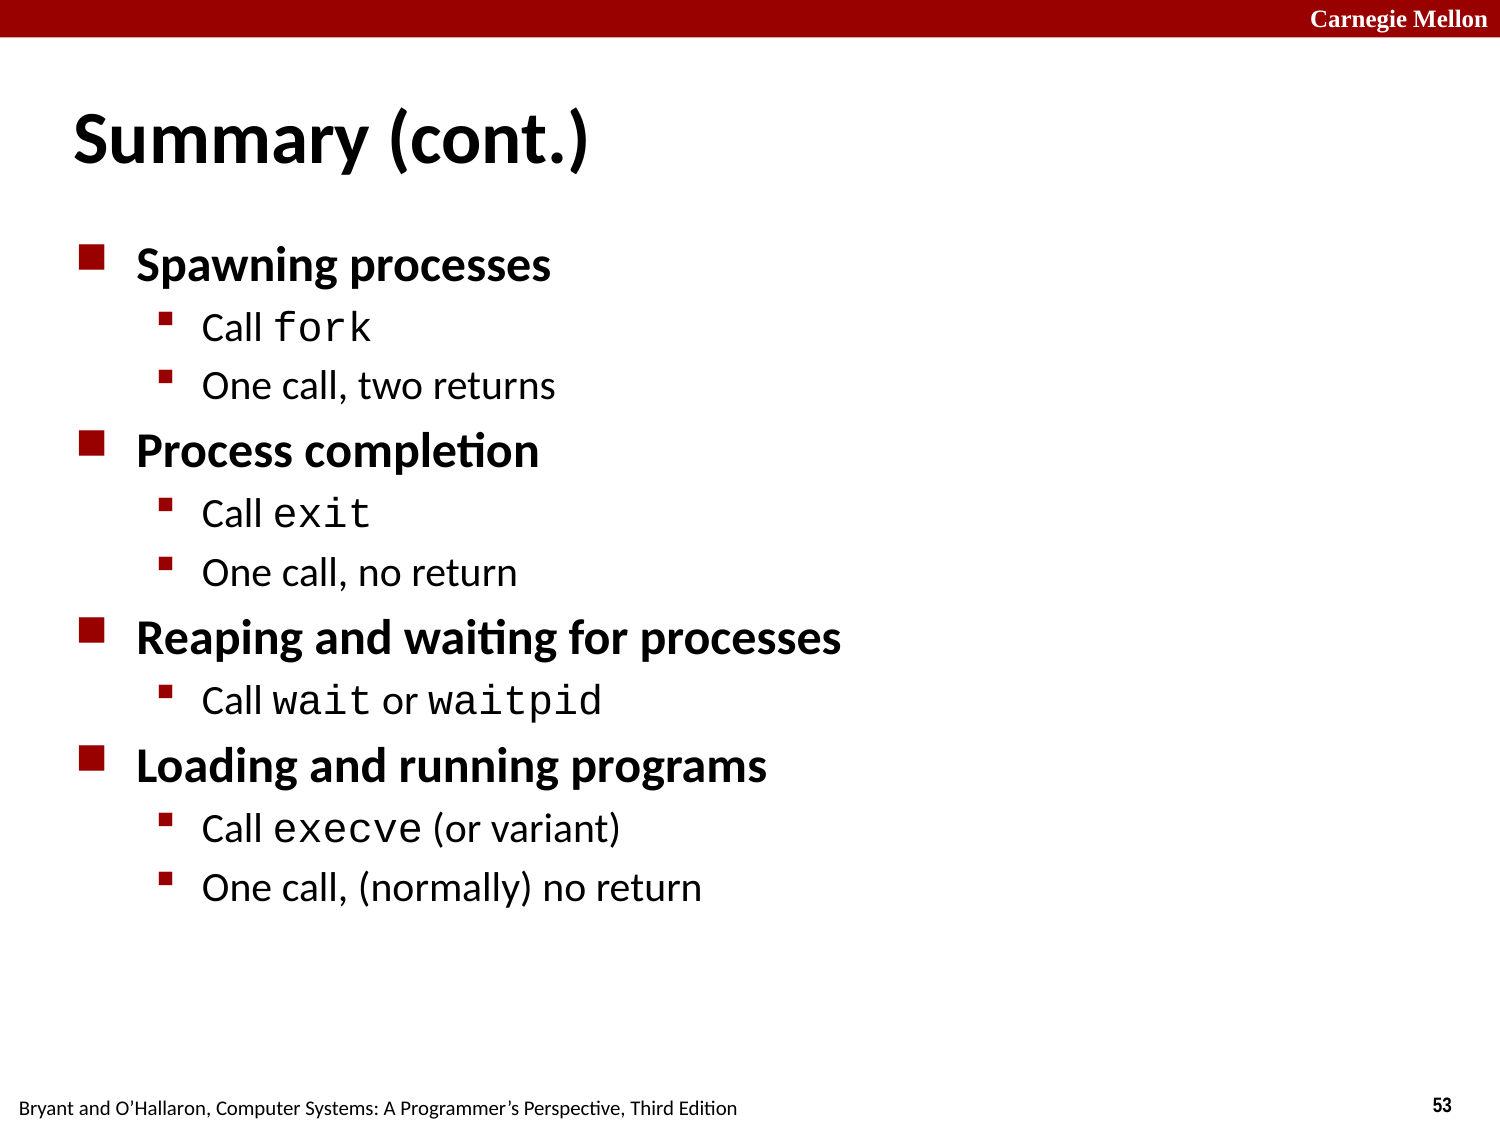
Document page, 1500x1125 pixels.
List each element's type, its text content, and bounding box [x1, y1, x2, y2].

title Summary (cont.) [58, 71, 1305, 197]
list Spawning processes Call fork One call, two returns Process completion Call exit One call, no return Reaping and waiting for processes Call wait or waitpid Loading and running programs Call execve (or variant) One call, (normally) no return [64, 223, 1361, 1040]
